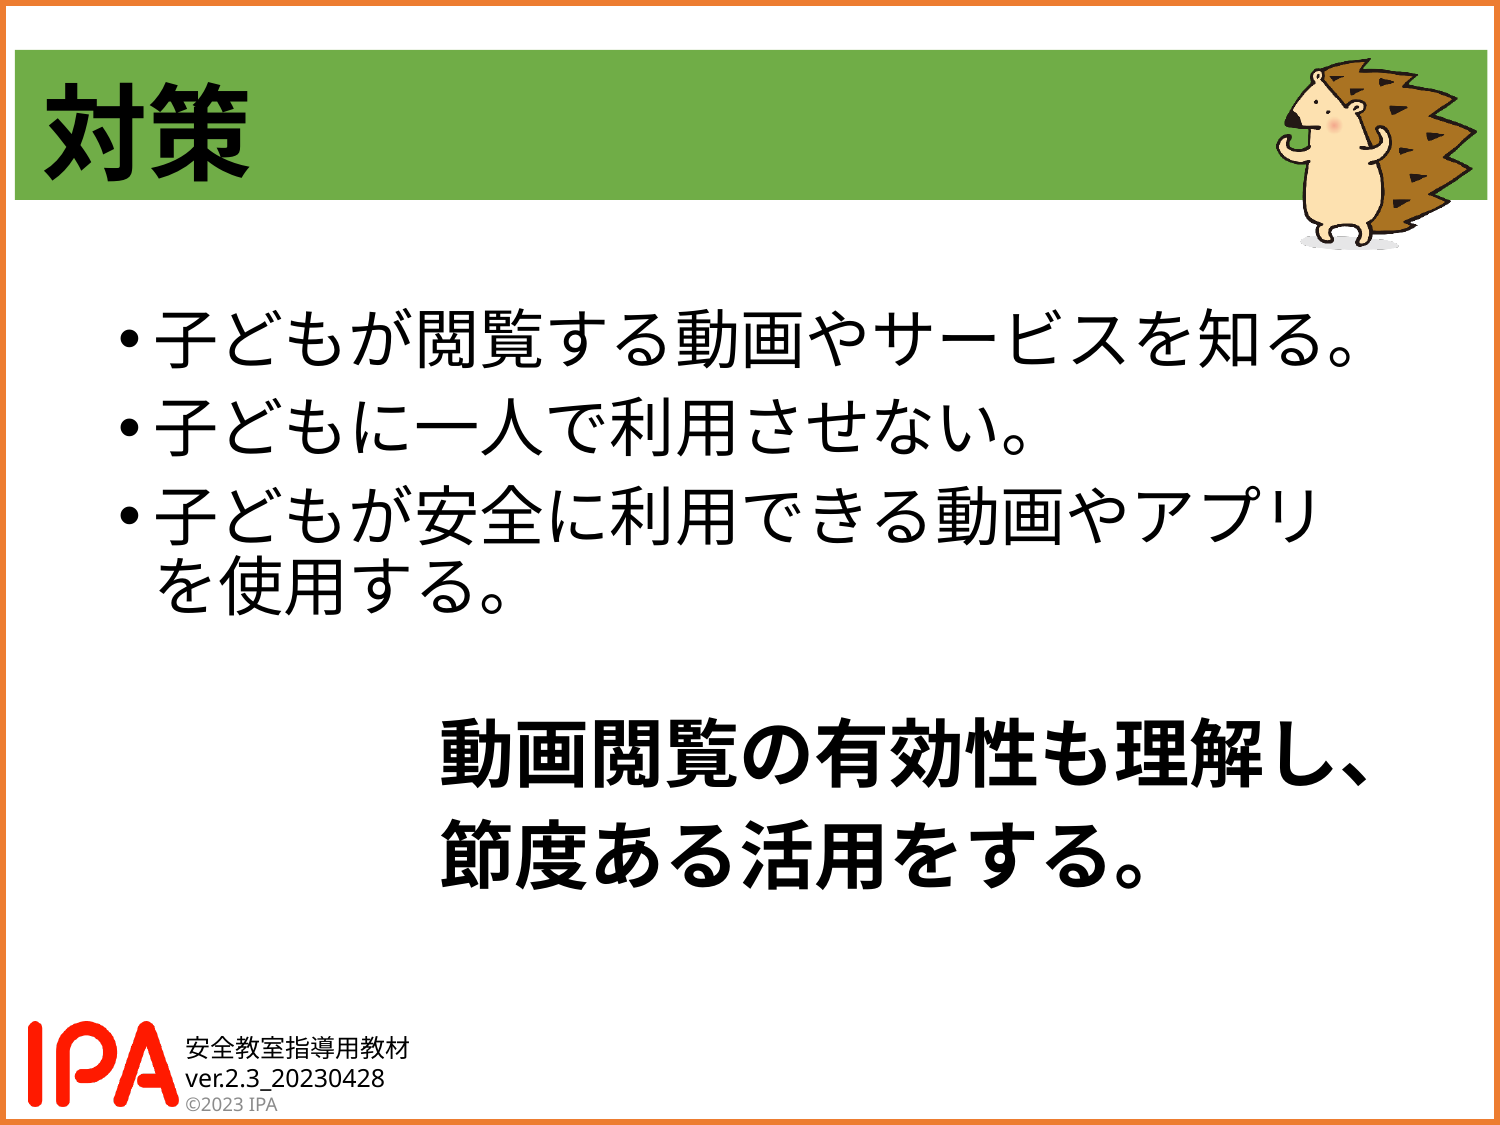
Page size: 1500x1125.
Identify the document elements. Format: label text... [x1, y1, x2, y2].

picture [1276, 58, 1477, 250]
picture [28, 1021, 179, 1107]
list 子どもが閲覧する動画やサービスを知る。 子どもに一人で利用させない。 子どもが安全に利用できる動画やアプリを使用する。 [103, 299, 1397, 775]
title 対策 [27, 74, 1334, 203]
text_box 動画閲覧の有効性も理解し、 節度ある活用をする。 [425, 709, 1359, 908]
